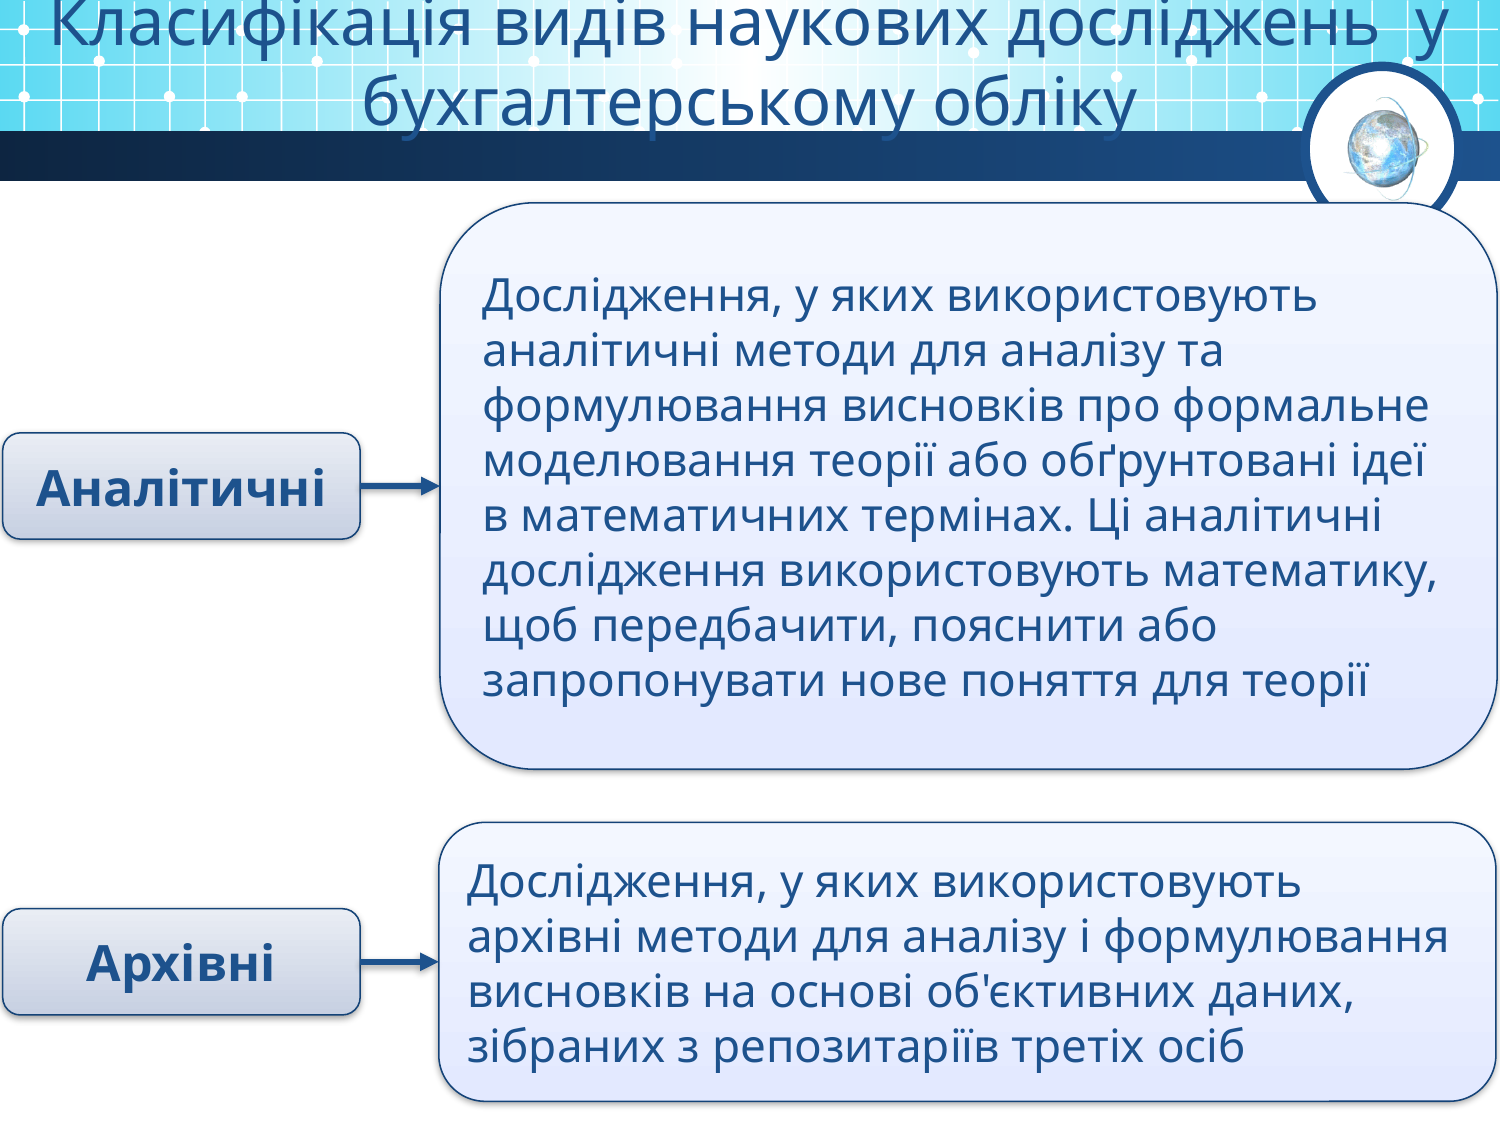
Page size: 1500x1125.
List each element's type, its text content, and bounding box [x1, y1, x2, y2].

text_box Дослідження, у яких використовують архівні методи для аналізу і формулювання висновків на основі об'єктивних даних, зібраних з репозитаріїв третіх осіб [438, 821, 1497, 1103]
text_box Дослідження, у яких використовують аналітичні методи для аналізу та формулювання висновків про формальне моделювання теорії або обґрунтовані ідеї в математичних термінах. Ці аналітичні дослідження використовують математику, щоб передбачити, пояснити або запропонувати нове поняття для теорії [439, 202, 1498, 771]
picture [1310, 147, 1454, 206]
text_box Архівні [1, 907, 361, 1016]
text_box Класифікація видів наукових досліджень у бухгалтерському обліку [0, 0, 1500, 147]
text_box Аналітичні [1, 432, 361, 540]
